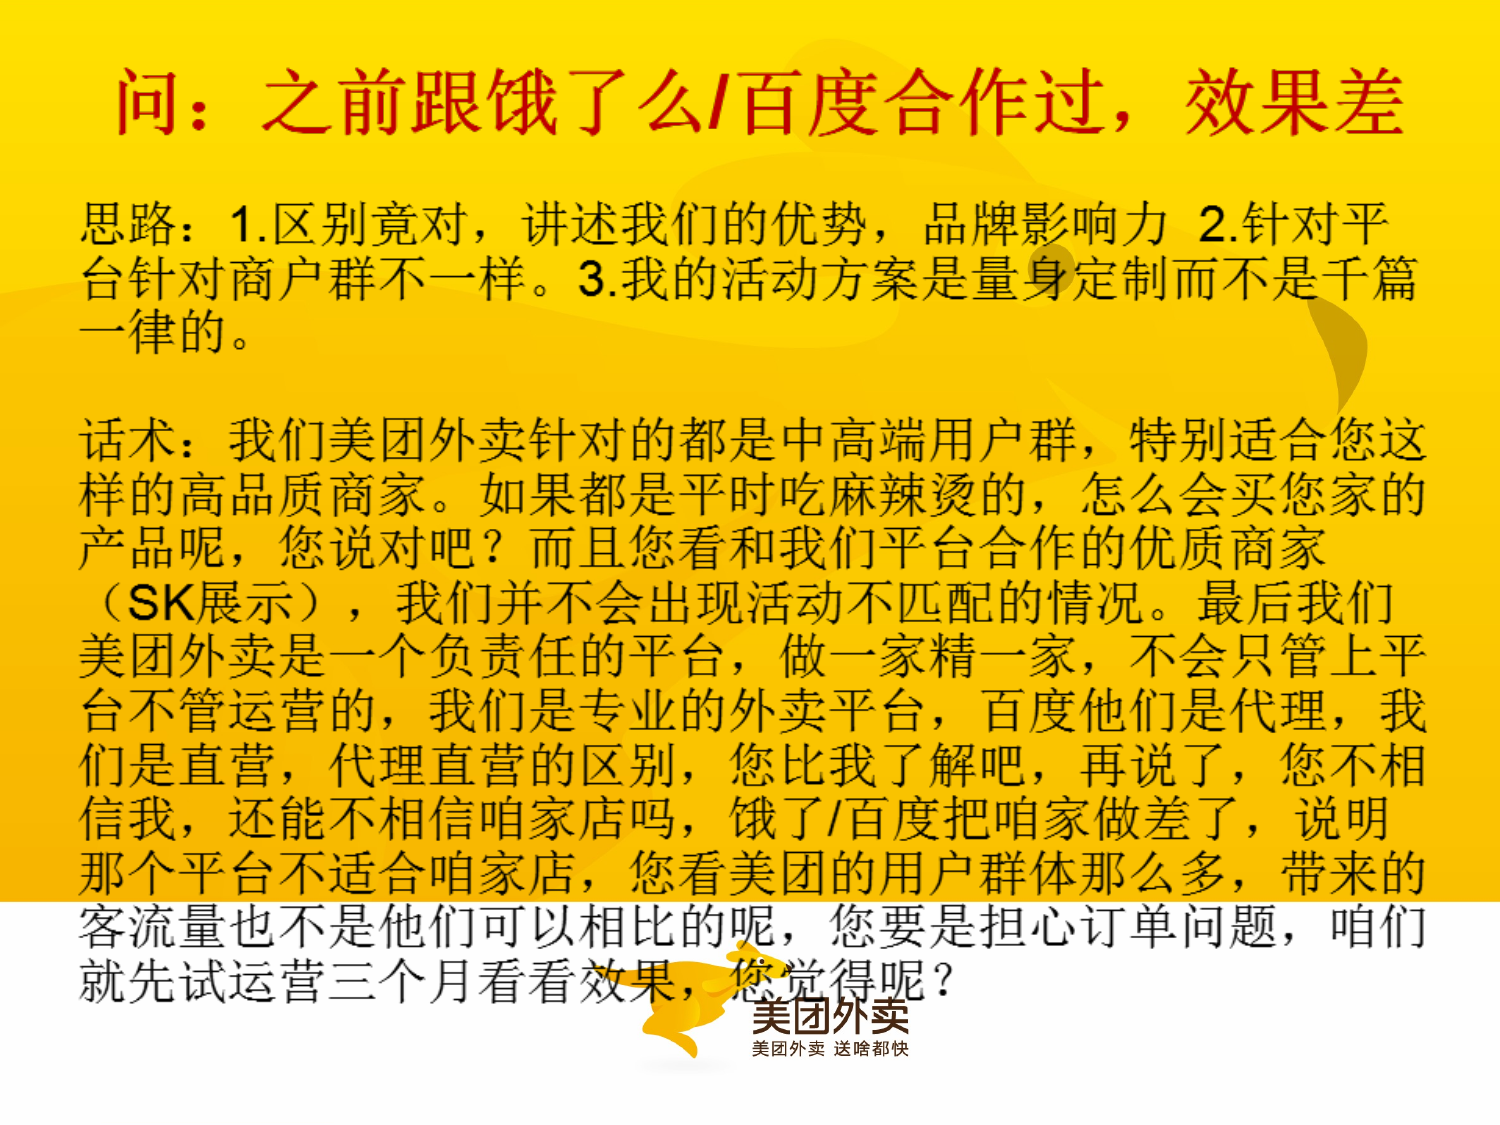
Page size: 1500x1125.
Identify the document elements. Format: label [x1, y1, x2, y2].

subtitle [63, 57, 1452, 1082]
picture [0, 0, 1500, 1125]
